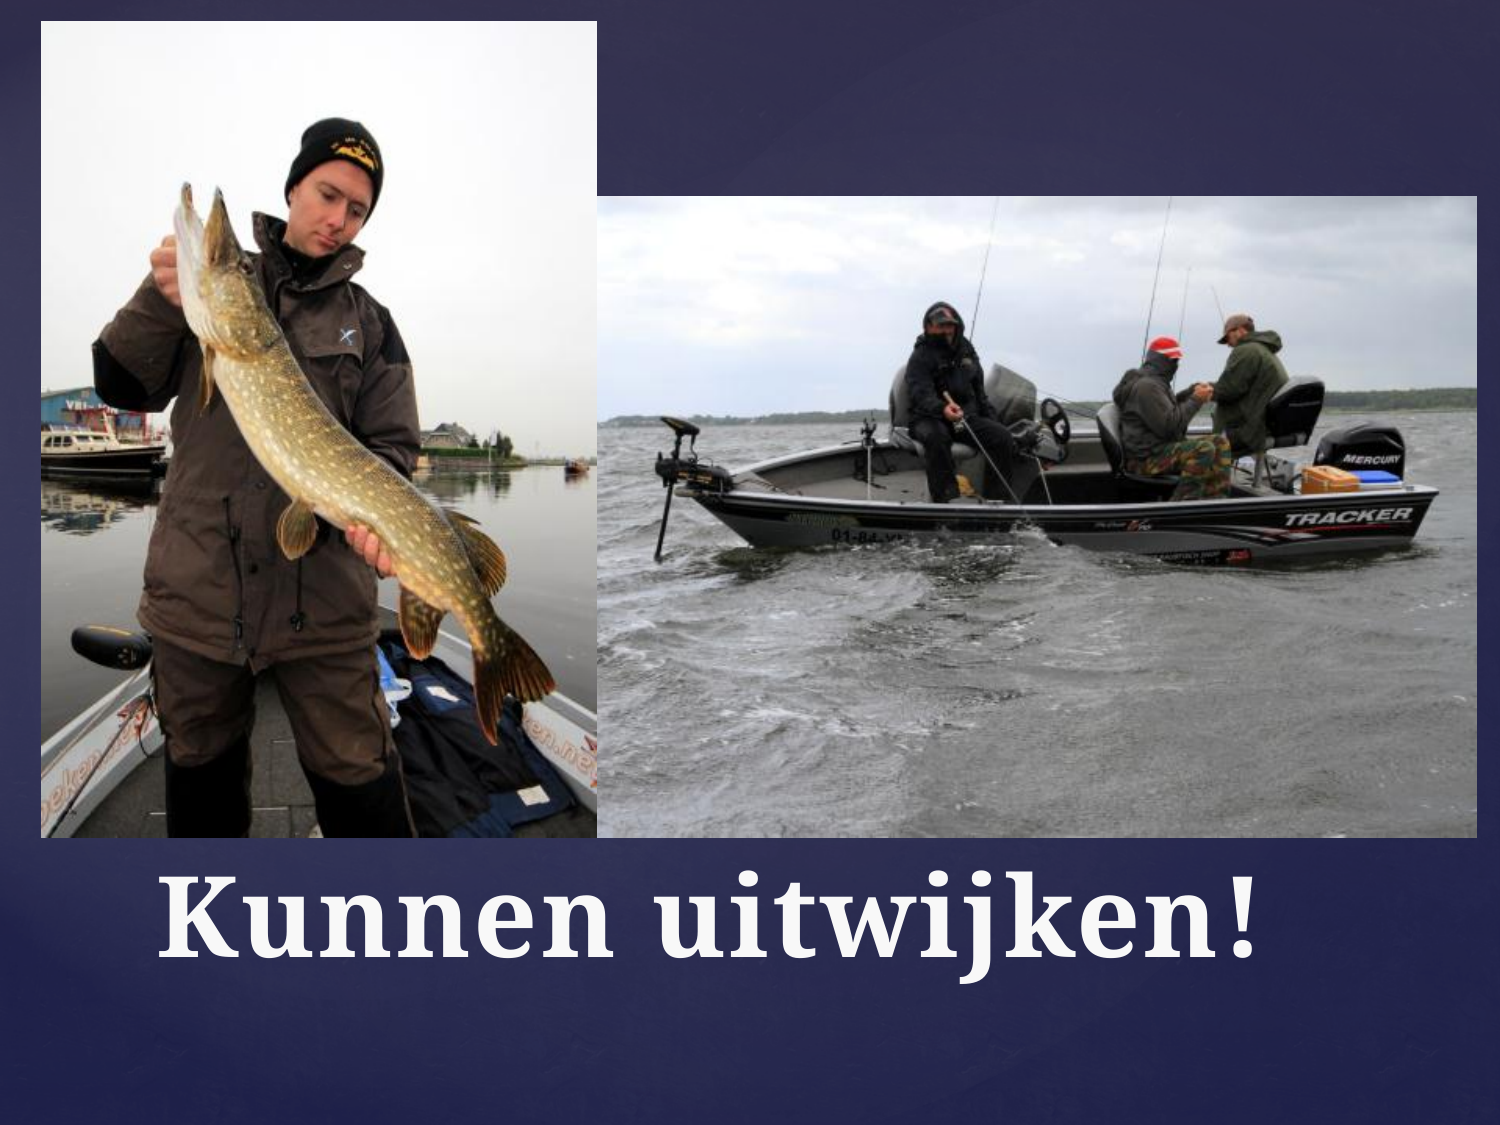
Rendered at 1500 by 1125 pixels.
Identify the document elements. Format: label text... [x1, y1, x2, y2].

text_box Kunnen uitwijken! [141, 854, 1282, 988]
picture [40, 20, 1477, 839]
